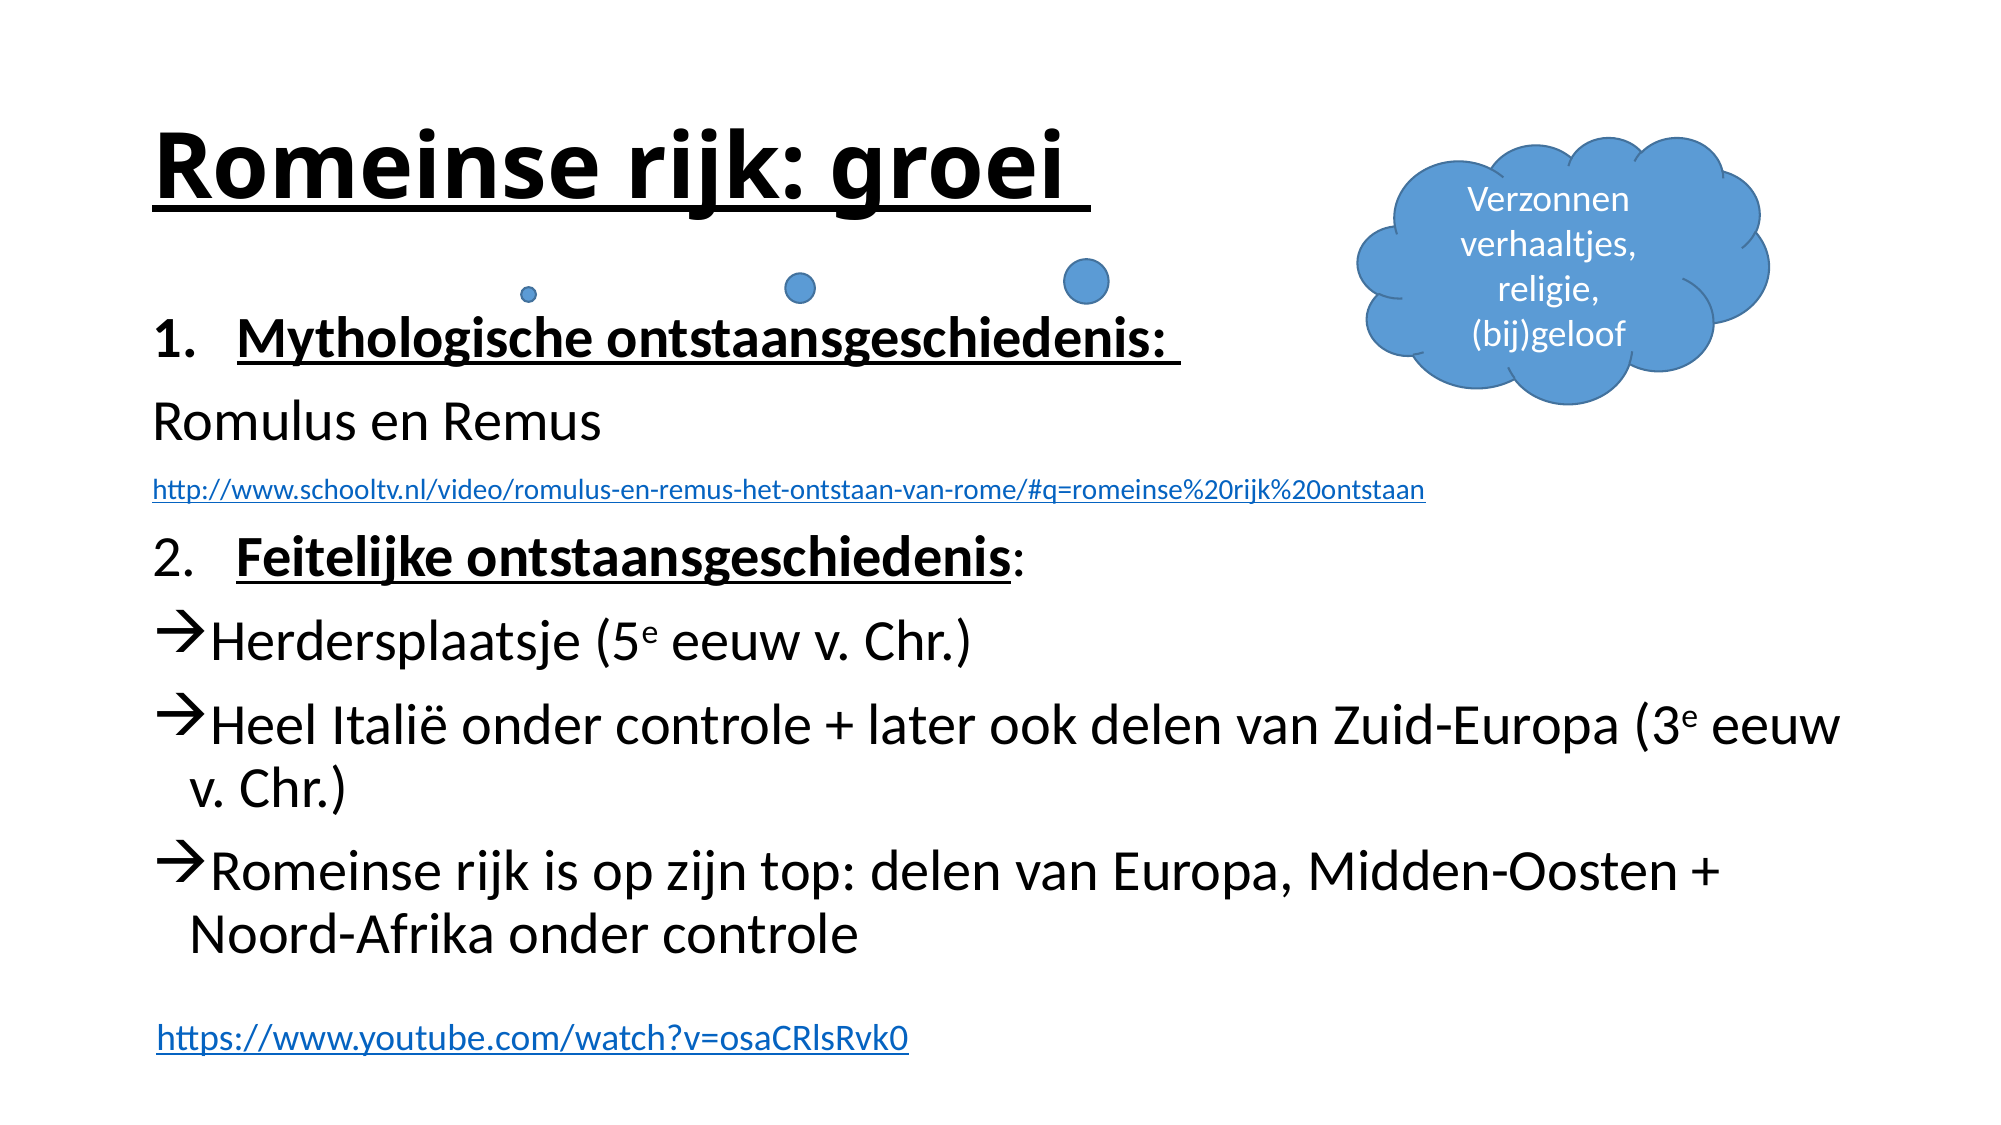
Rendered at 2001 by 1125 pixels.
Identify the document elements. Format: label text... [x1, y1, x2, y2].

text_box https://www.youtube.com/watch?v=osaCRlsRvk0 [141, 1005, 924, 1065]
text_box Verzonnen verhaaltjes, religie, (bij)geloof [784, 272, 816, 304]
list Mythologische ontstaansgeschiedenis: Romulus en Remus http://www.schooltv.nl/video/romulus-en-remus-het-ontstaan-van-rome/#q=romeinse%20rijk%20ontstaan 2. Feitelijke ontstaansgeschiedenis: Herdersplaatsje (5e eeuw v. Chr.) Heel Italië onder controle + later ook delen van Zuid-Europa (3e eeuw v. Chr.) Romeinse rijk is op zijn top: delen van Europa, Midden-Oosten + Noord-Afrika onder controle [137, 299, 1863, 1014]
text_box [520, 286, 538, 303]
title Romeinse rijk: groei [137, 59, 1863, 278]
text_box Verzonnen verhaaltjes, religie, (bij)geloof [1063, 258, 1110, 305]
text_box Verzonnen verhaaltjes, religie, (bij)geloof [1356, 136, 1771, 406]
